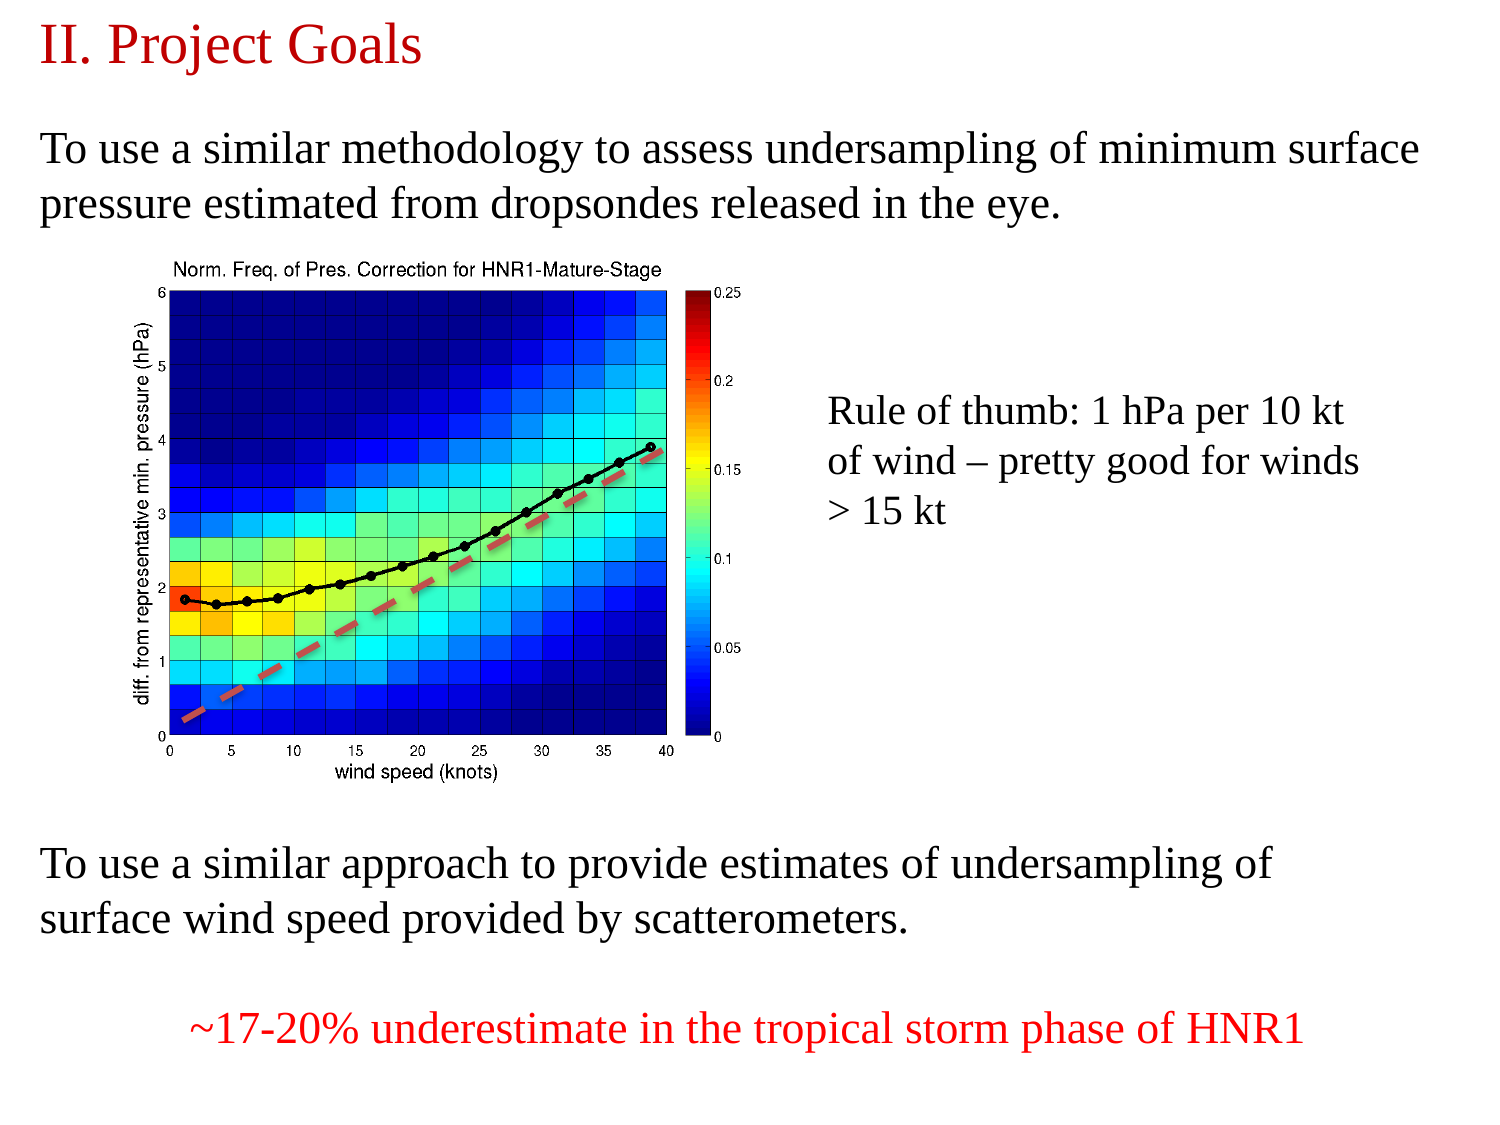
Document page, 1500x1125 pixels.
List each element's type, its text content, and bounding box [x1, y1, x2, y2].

text_box To use a similar methodology to assess undersampling of minimum surface pressure estimated from dropsondes released in the eye. To use a similar approach to provide estimates of undersampling of surface wind speed provided by scatterometers. ~17-20% underestimate in the tropical storm phase of HNR1 [24, 110, 1463, 1125]
text_box Rule of thumb: 1 hPa per 10 kt of wind – pretty good for winds > 15 kt [812, 375, 1388, 540]
picture [74, 249, 801, 794]
title II. Project Goals [24, 0, 1375, 80]
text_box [174, 449, 663, 726]
